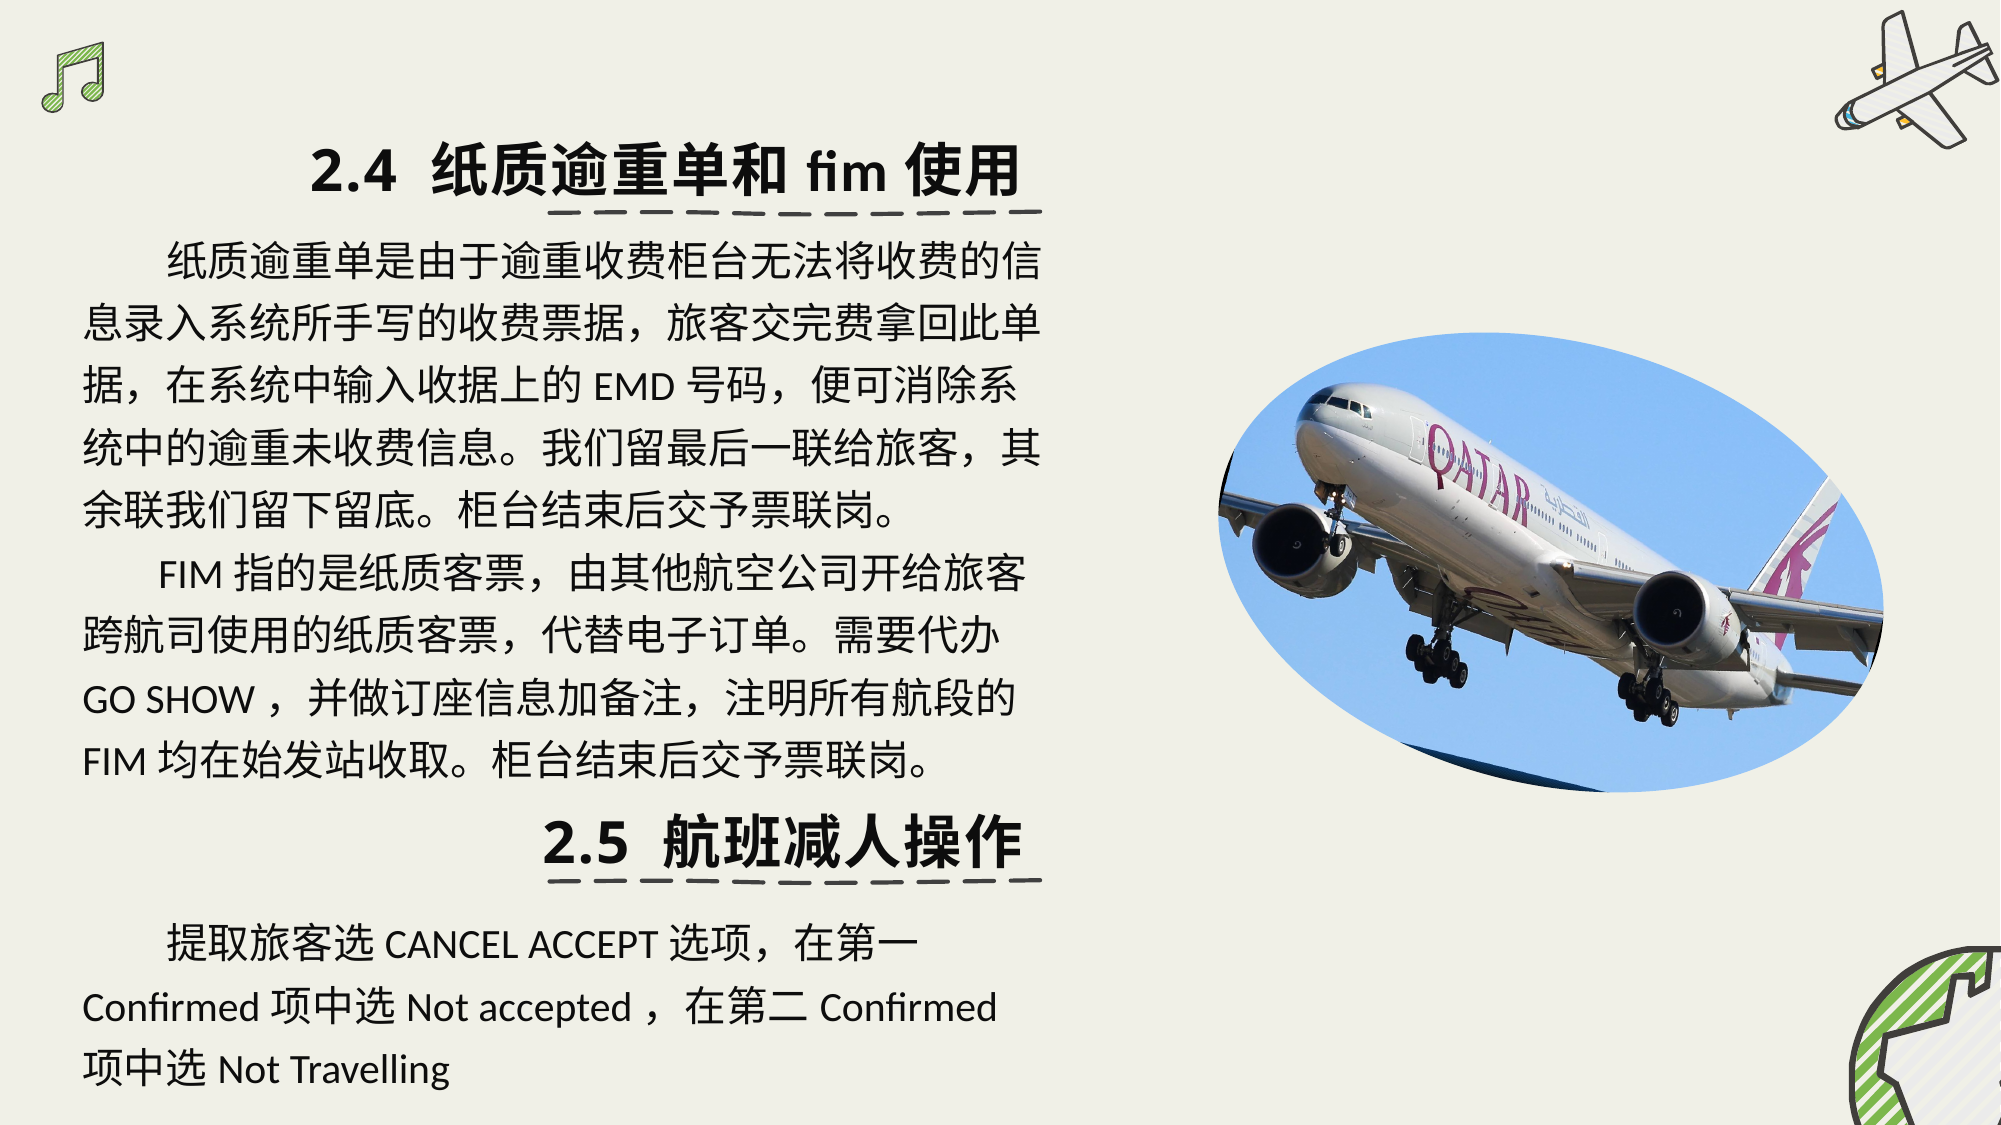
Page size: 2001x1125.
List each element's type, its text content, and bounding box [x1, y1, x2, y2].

text_box 提取旅客选CANCEL ACCEPT选项，在第一Confirmed项中选Not accepted，在第二Confirmed项中选Not Travelling [67, 897, 1065, 1100]
text_box 2.4 纸质逾重单和fim使用 [274, 125, 1038, 211]
picture [1212, 332, 1890, 793]
picture [1839, 0, 1987, 172]
text_box [548, 210, 1048, 216]
text_box 2.5 航班减人操作 [274, 797, 1038, 883]
text_box 纸质逾重单是由于逾重收费柜台无法将收费的信息录入系统所手写的收费票据，旅客交完费拿回此单据，在系统中输入收据上的EMD号码，便可消除系统中的逾重未收费信息。我们留最后一联给旅客，其余联我们留下留底。柜台结束后交予票联岗。 FIM指的是纸质客票，由其他航空公司开给旅客跨航司使用的纸质客票，代替电子订单。需要代办 GO SHOW，并做订座信息加备注，注明所有航段的FIM均在始发站收取。柜台结束后交予票联岗。 [67, 214, 1065, 792]
picture [1848, 946, 2000, 1125]
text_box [41, 41, 104, 114]
